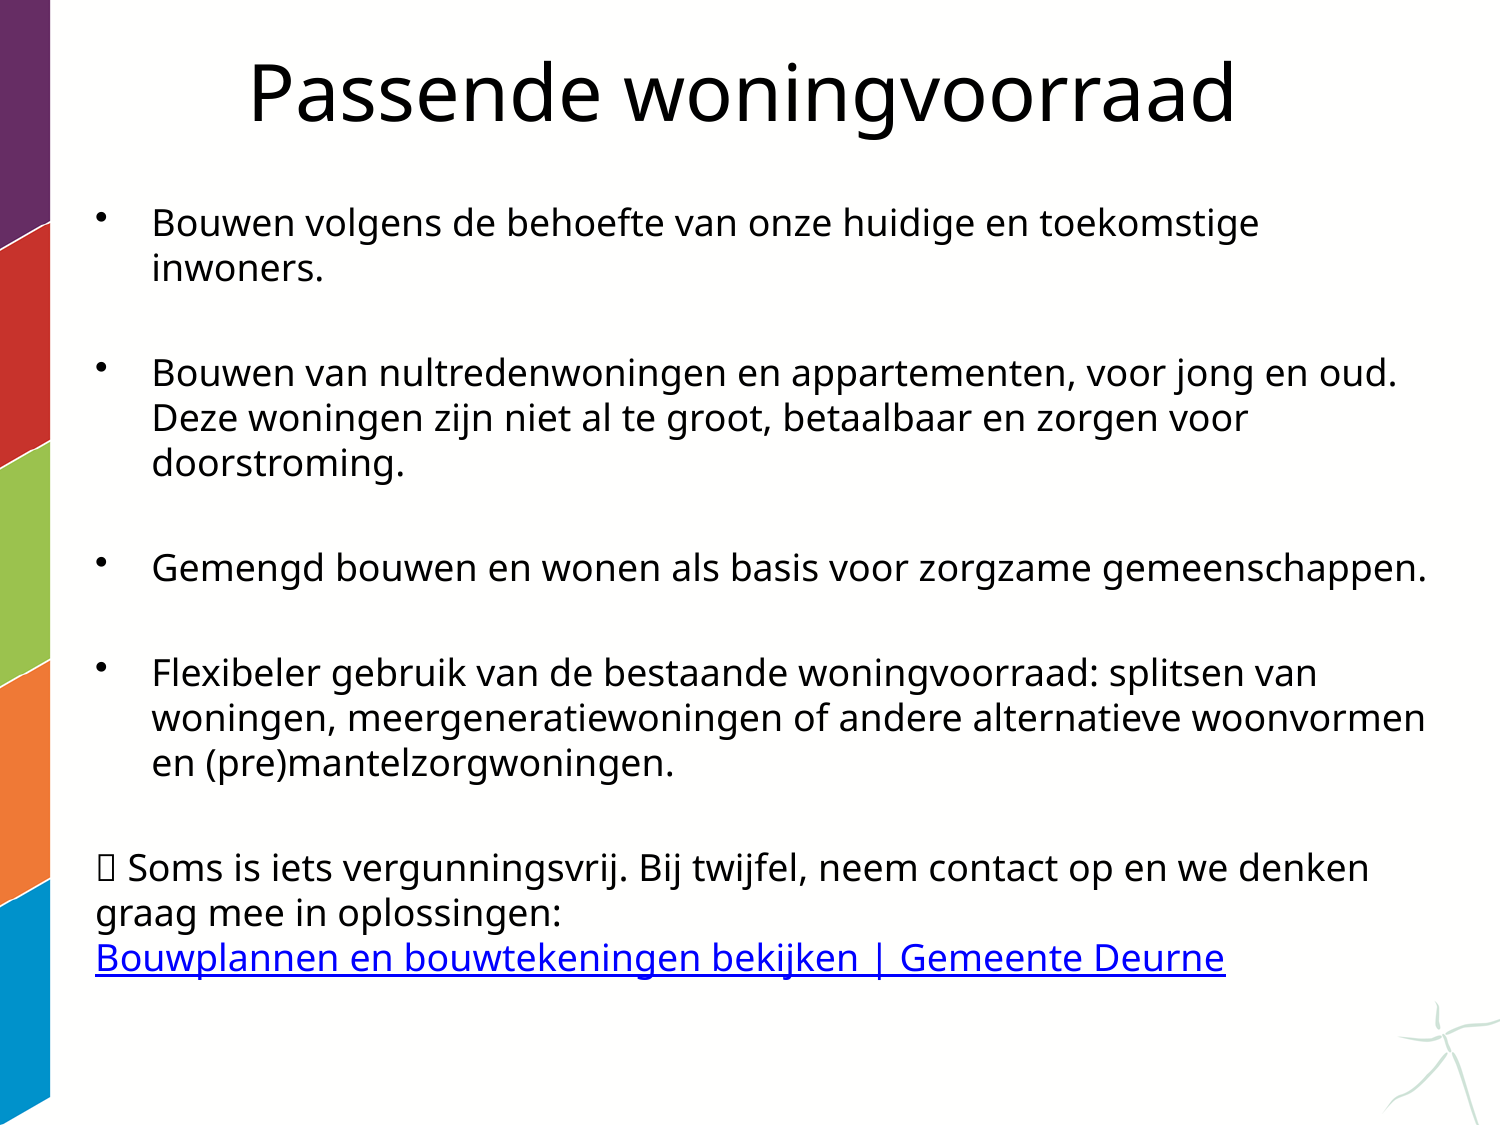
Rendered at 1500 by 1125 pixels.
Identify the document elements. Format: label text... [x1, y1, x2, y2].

list Bouwen volgens de behoefte van onze huidige en toekomstige inwoners. Bouwen van nultredenwoningen en appartementen, voor jong en oud. Deze woningen zijn niet al te groot, betaalbaar en zorgen voor doorstroming. Gemengd bouwen en wonen als basis voor zorgzame gemeenschappen. Flexibeler gebruik van de bestaande woningvoorraad: splitsen van woningen, meergeneratiewoningen of andere alternatieve woonvormen en (pre)mantelzorgwoningen.  Soms is iets vergunningsvrij. Bij twijfel, neem contact op en we denken graag mee in oplossingen: Bouwplannen en bouwtekeningen bekijken | Gemeente Deurne [80, 191, 1459, 1059]
title Passende woningvoorraad [75, 42, 1412, 233]
picture [0, 0, 1500, 1125]
